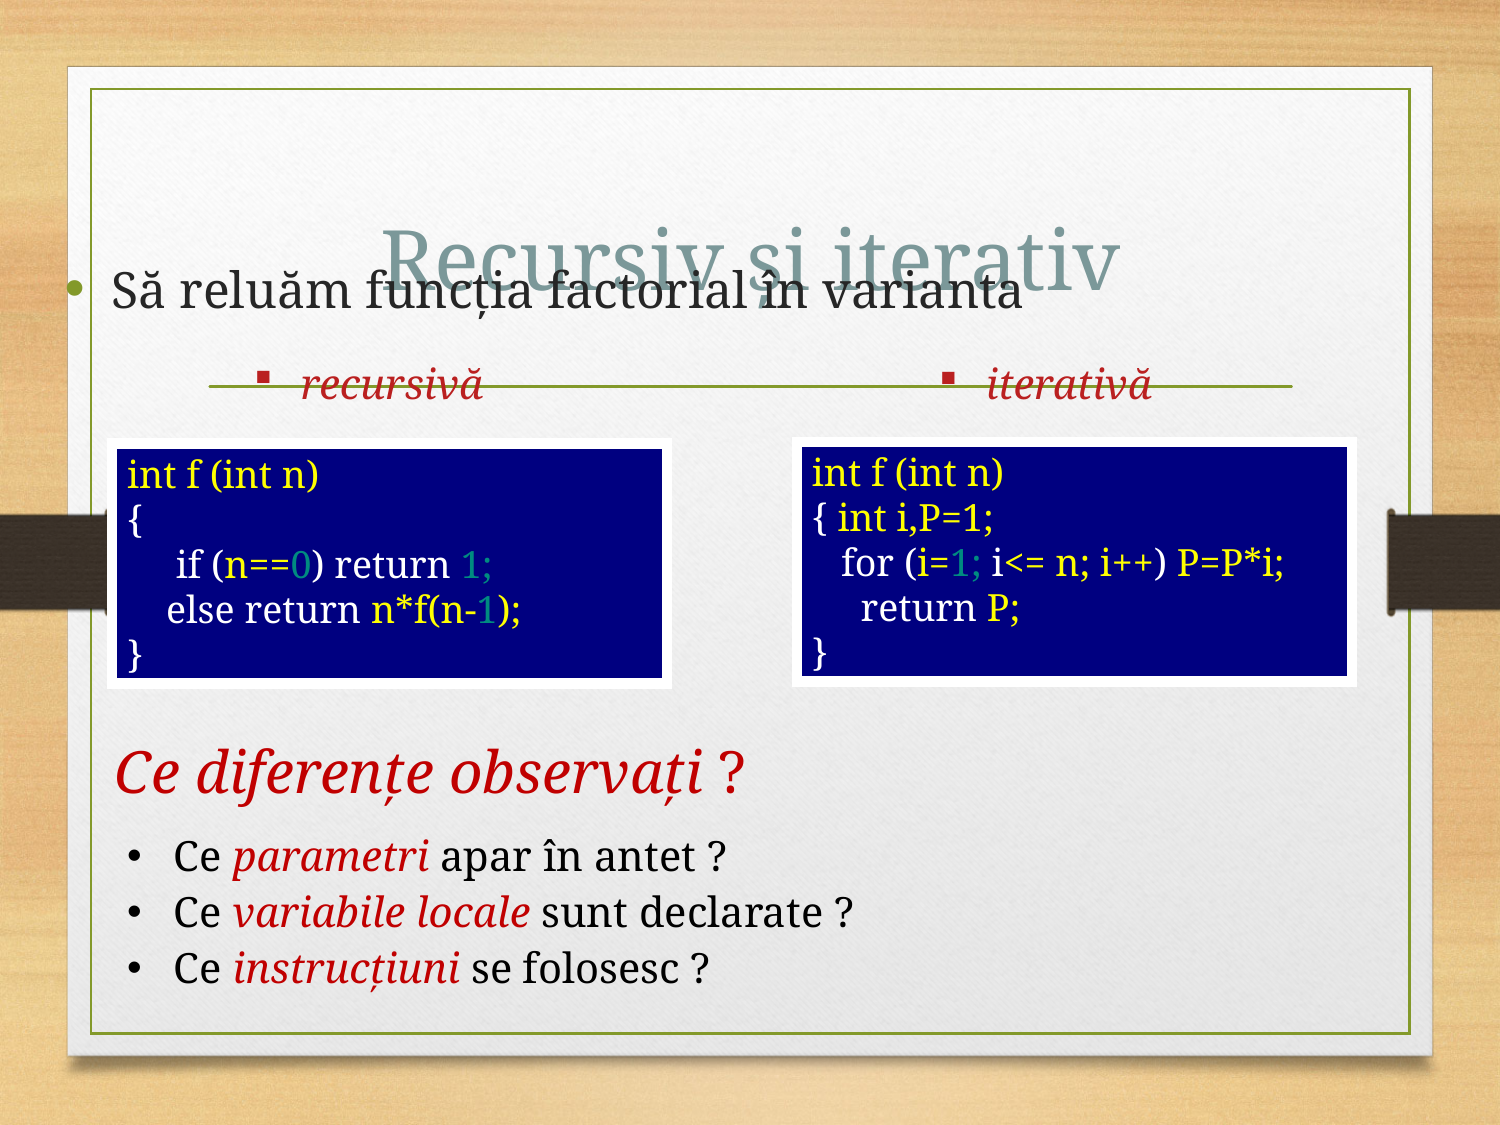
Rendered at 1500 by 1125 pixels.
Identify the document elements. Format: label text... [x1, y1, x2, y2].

text_box int f (int n) { if (n==0) return 1; else return n*f(n-1); } [112, 443, 668, 684]
text_box Ce diferenţe observaţi ? [100, 727, 774, 813]
title Recursiv şi iterativ [193, 150, 1309, 365]
list Să reluăm funcţia factorial în varianta [49, 250, 1117, 362]
text_box recursivă [238, 350, 541, 415]
text_box int f (int n) { int i,P=1; for (i=1; i<= n; i++) P=P*i; return P; } [797, 441, 1353, 682]
text_box Ce parametri apar în antet ? Ce variabile locale sunt declarate ? Ce instrucţiuni se folosesc ? [112, 822, 1353, 1000]
text_box iterativă [924, 350, 1226, 416]
picture [0, 0, 1500, 1125]
